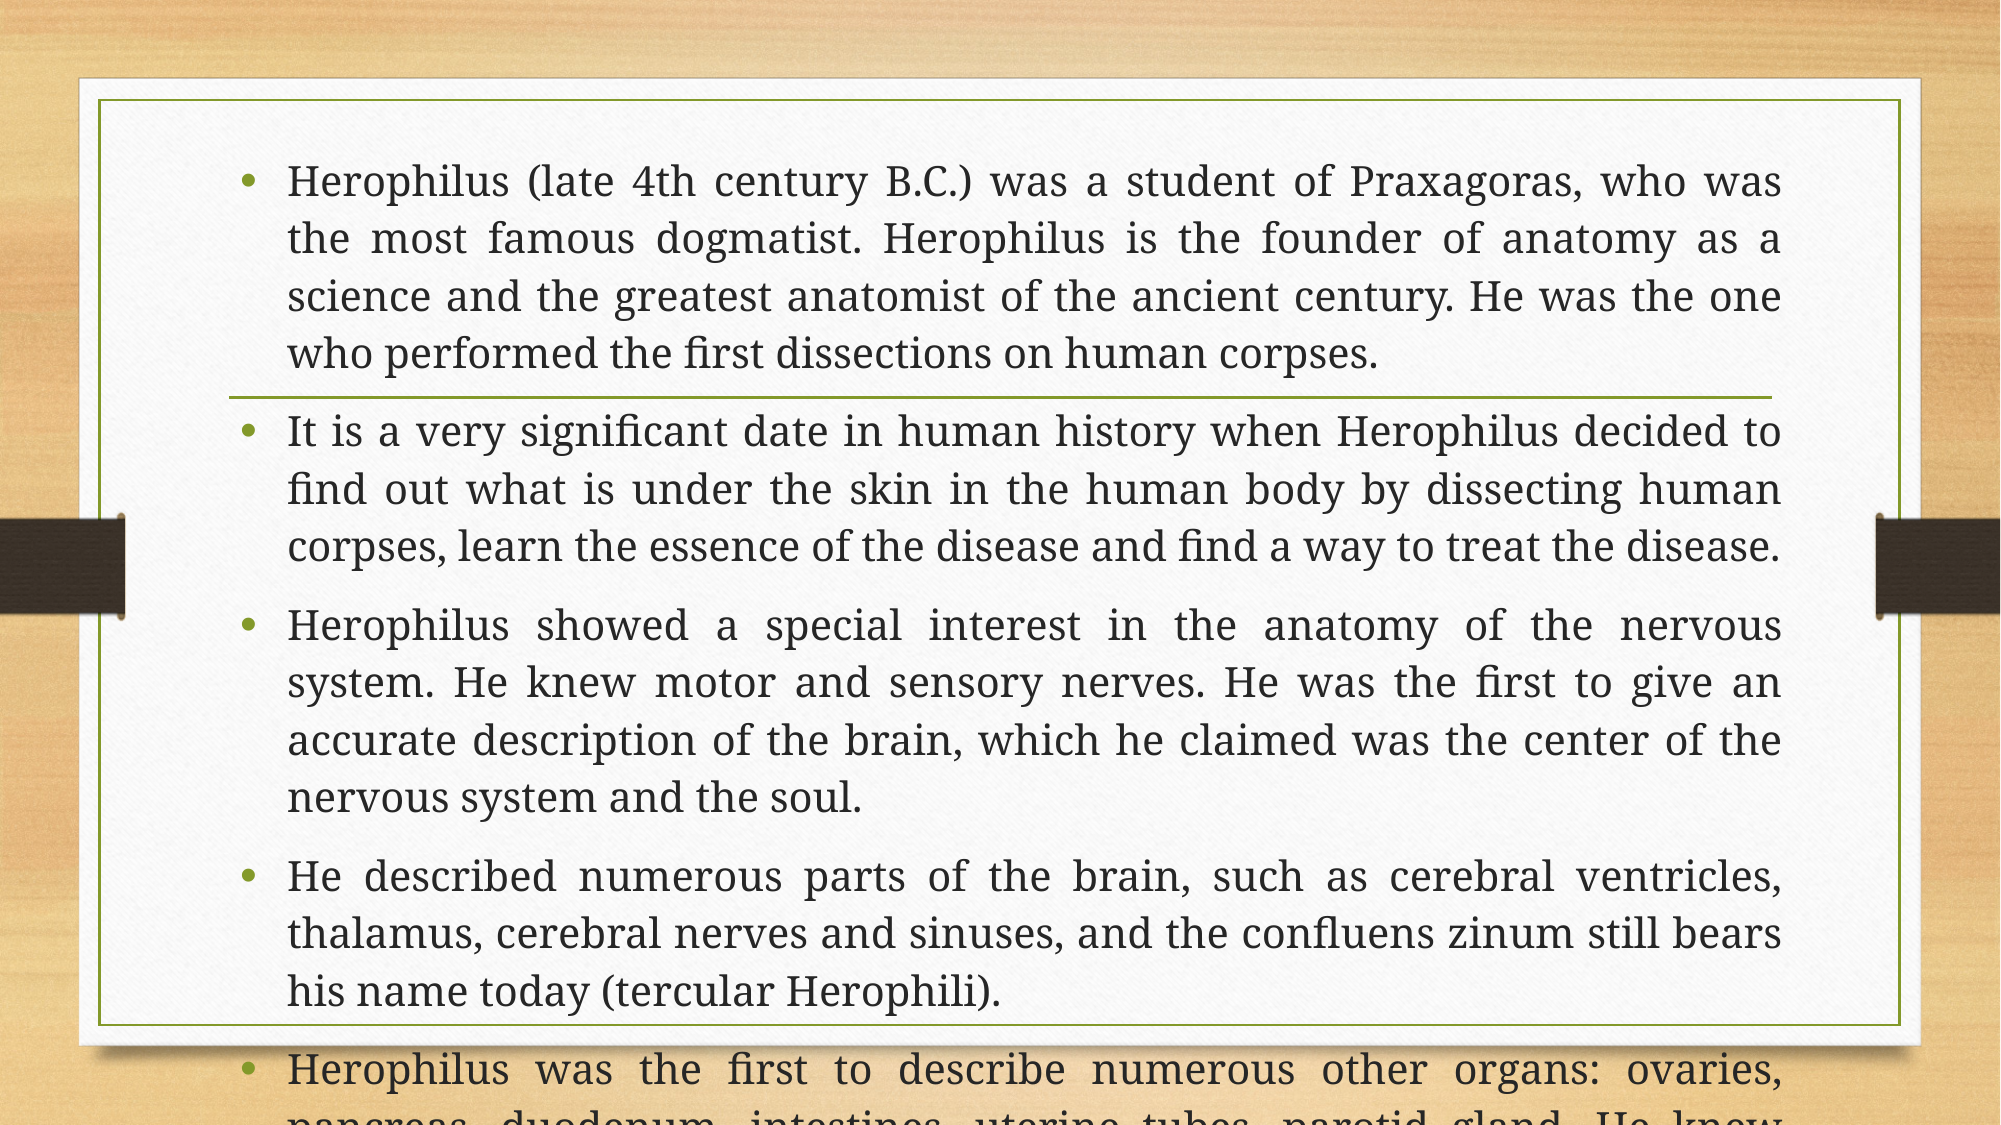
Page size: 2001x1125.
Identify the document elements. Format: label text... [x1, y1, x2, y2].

list Herophilus (late 4th century B.C.) was a student of Praxagoras, who was the most famous dogmatist. Herophilus is the founder of anatomy as a science and the greatest anatomist of the ancient century. He was the one who performed the first dissections on human corpses. It is a very significant date in human history when Herophilus decided to find out what is under the skin in the human body by dissecting human corpses, learn the essence of the disease and find a way to treat the disease. Herophilus showed a special interest in the anatomy of the nervous system. He knew motor and sensory nerves. He was the first to give an accurate description of the brain, which he claimed was the center of the nervous system and the soul. He described numerous parts of the brain, such as cerebral ventricles, thalamus, cerebral nerves and sinuses, and the confluens zinum still bears his name today (tercular Herophili). Herophilus was the first to describe numerous other organs: ovaries, pancreas, duodenum, intestines, uterine tubes, parotid gland. He knew that the testicles produce sperm. [197, 139, 1798, 1025]
picture [0, 0, 2001, 1125]
